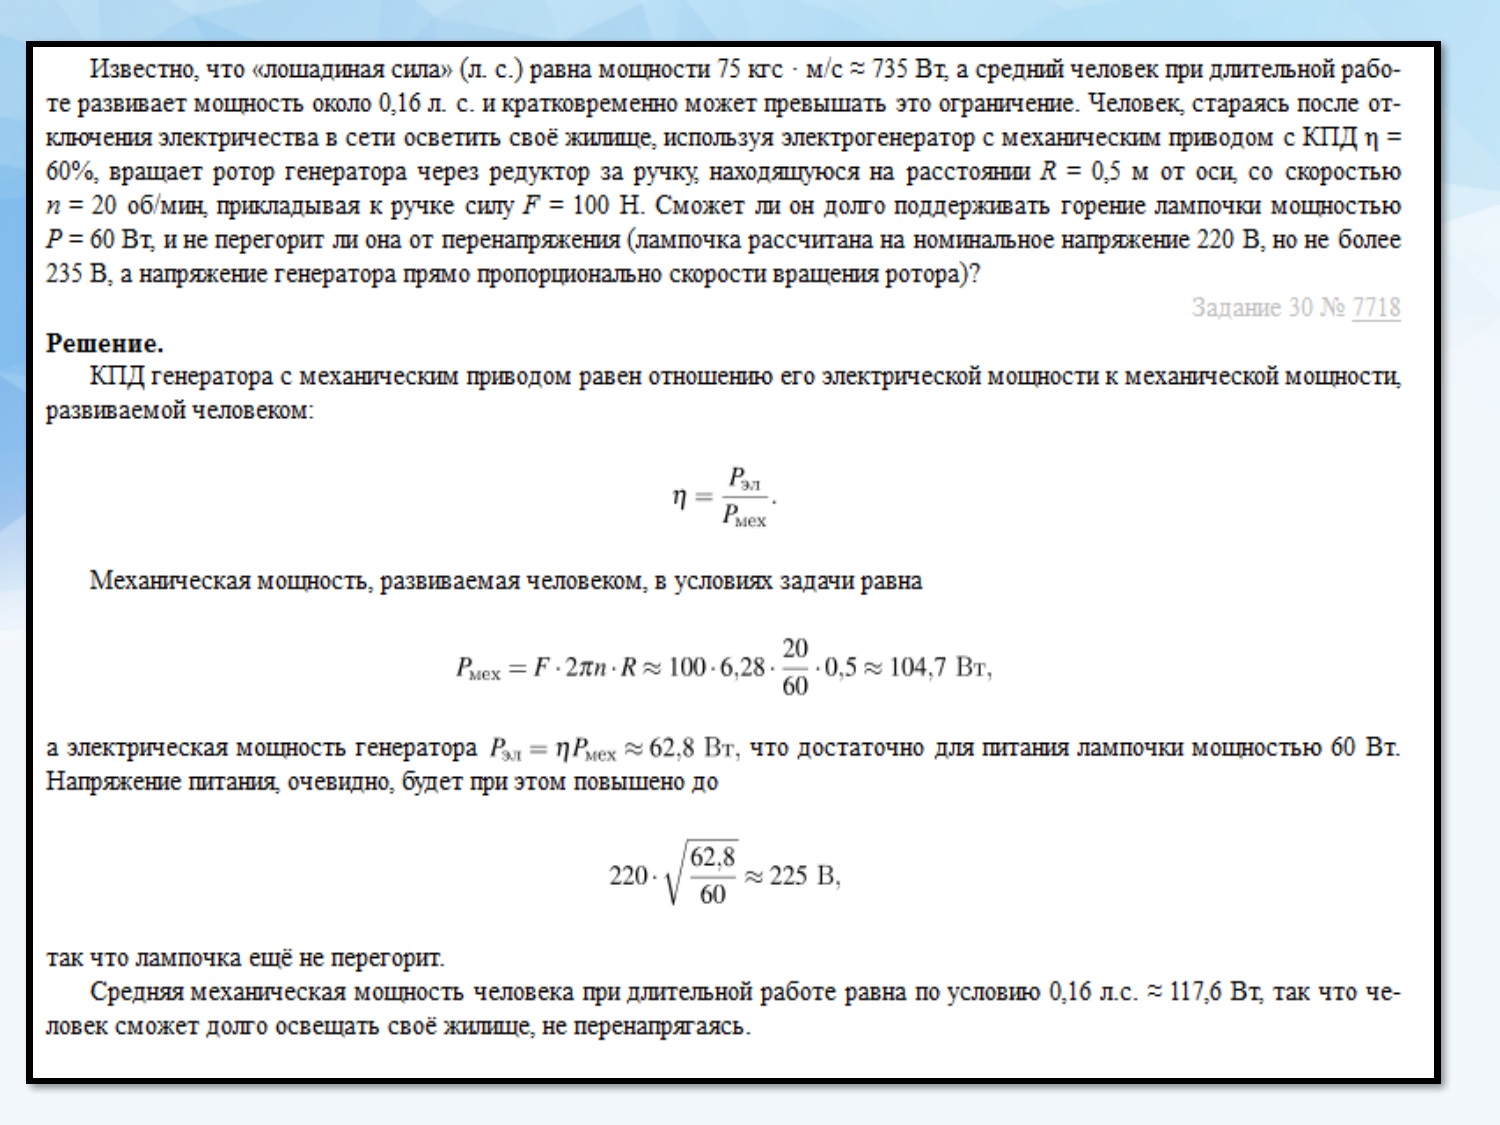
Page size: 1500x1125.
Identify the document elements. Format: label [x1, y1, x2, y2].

picture [0, 0, 1500, 1125]
list [32, 46, 1435, 1079]
